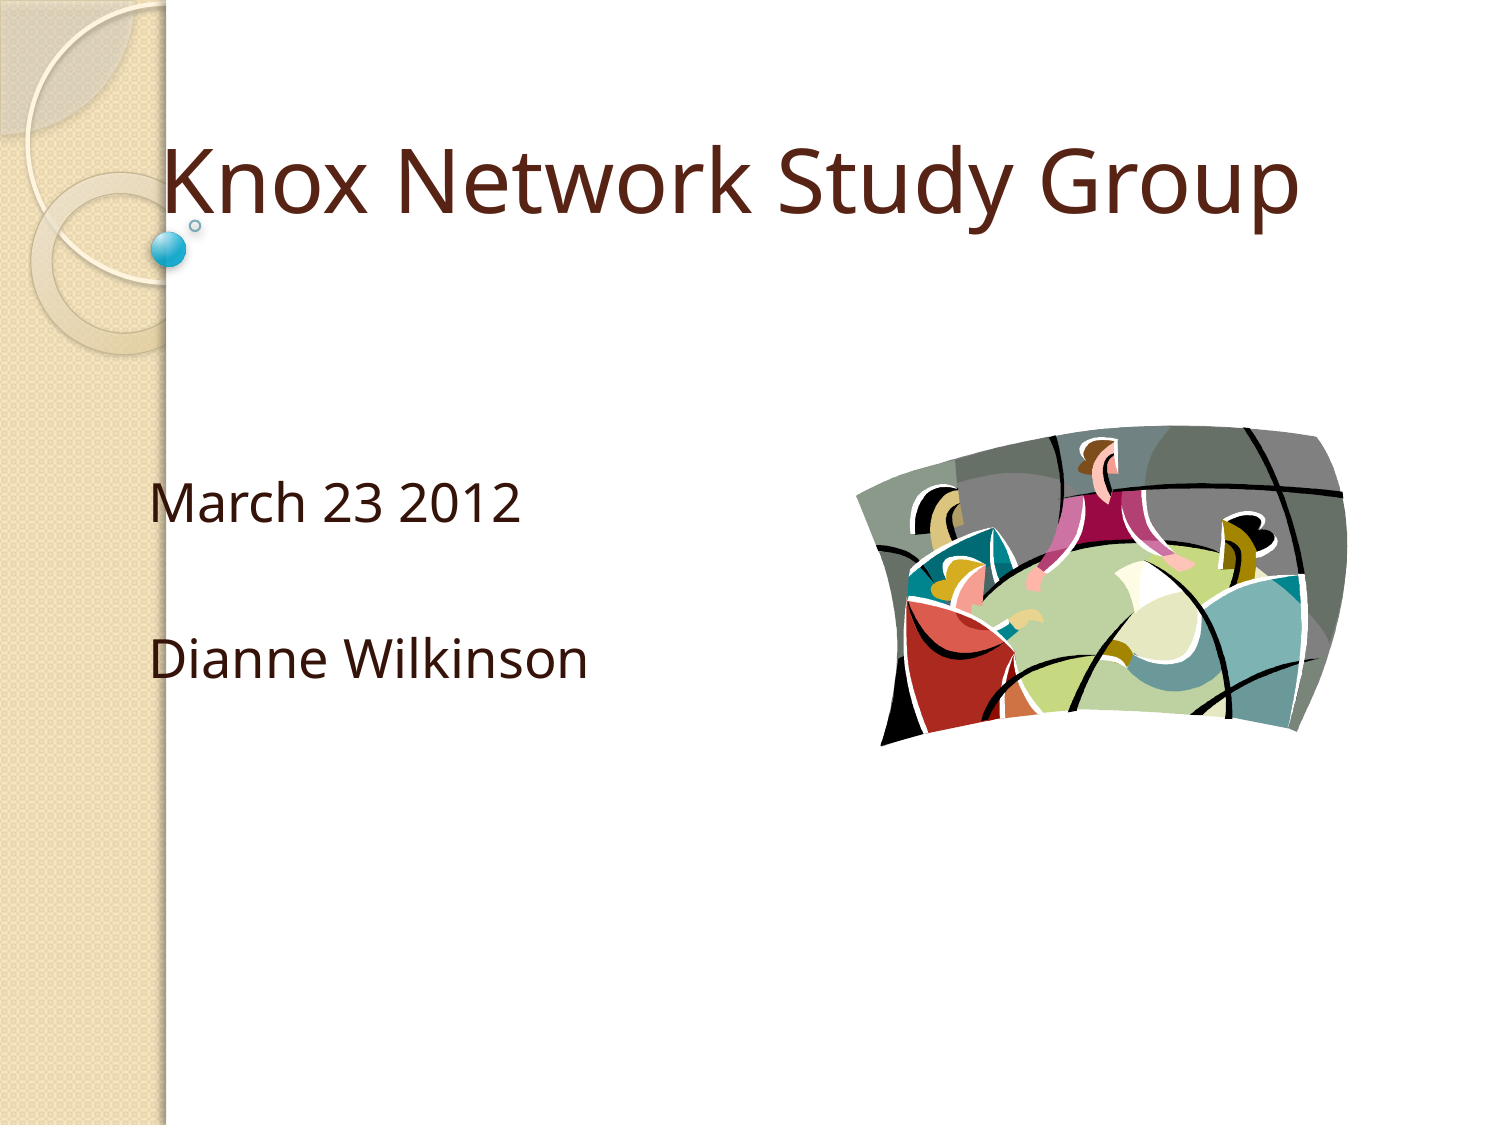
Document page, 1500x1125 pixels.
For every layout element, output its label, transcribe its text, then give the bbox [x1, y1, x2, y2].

title Knox Network Study Group [93, 105, 1369, 347]
picture [856, 420, 1353, 752]
subtitle March 23 2012 Dianne Wilkinson [128, 468, 1336, 1008]
